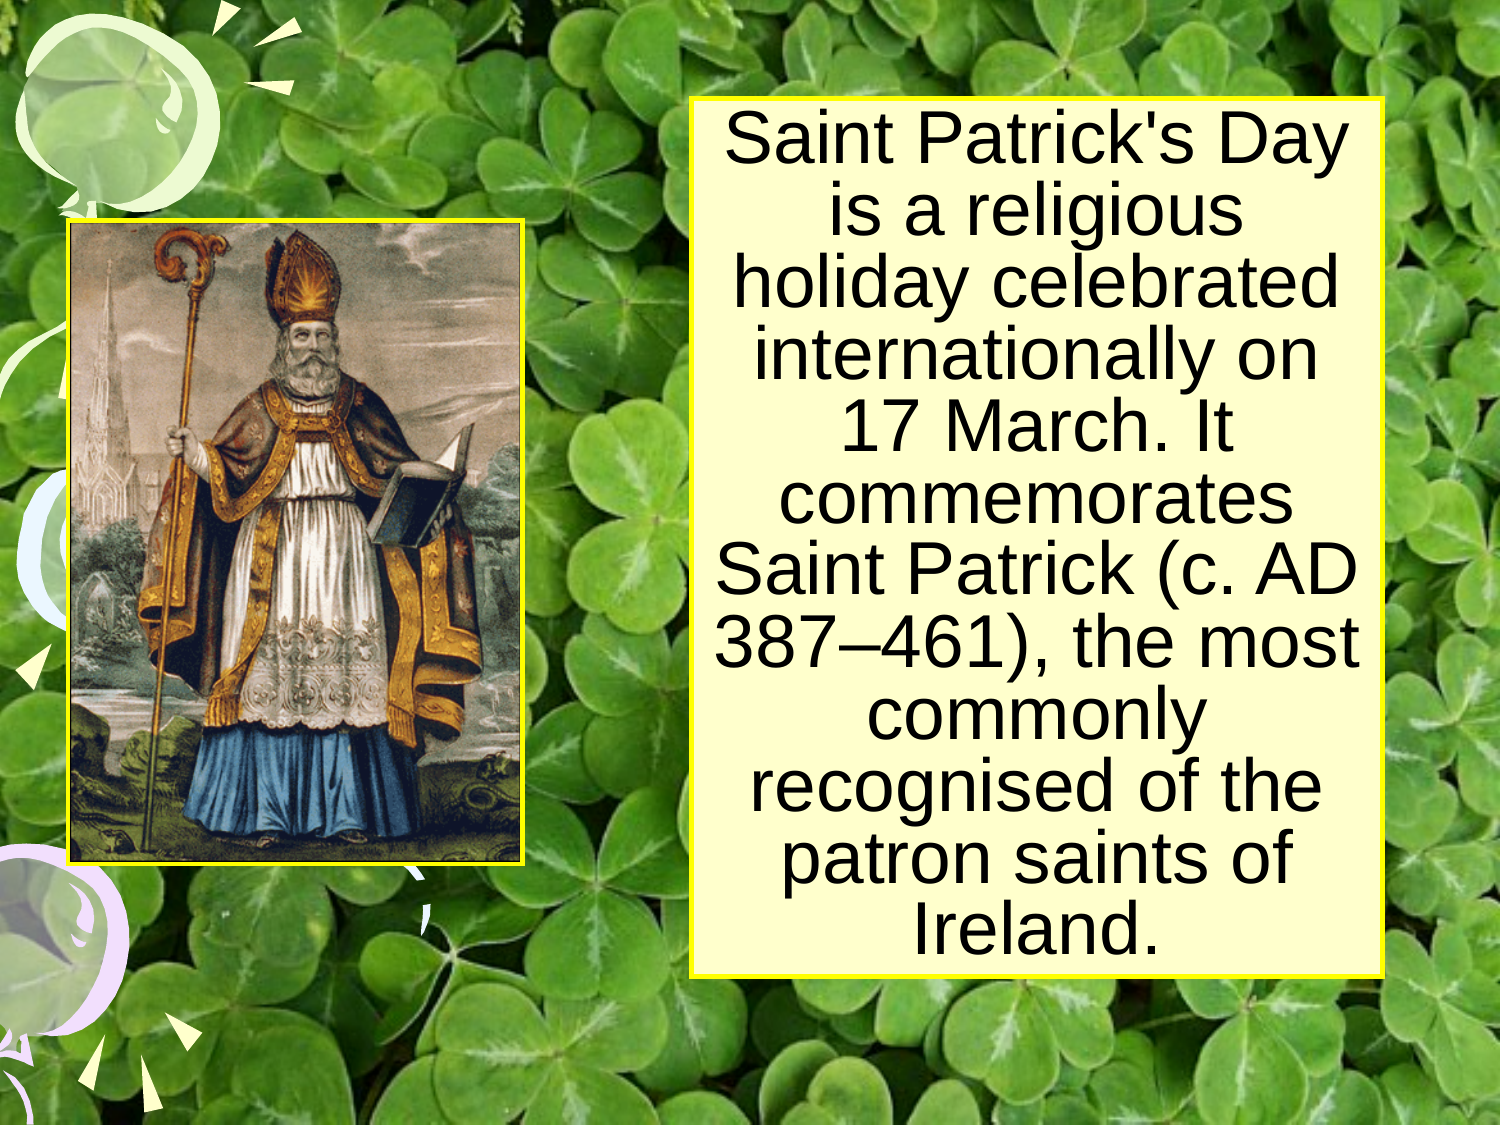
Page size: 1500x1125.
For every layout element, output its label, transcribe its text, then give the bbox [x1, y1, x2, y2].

picture [0, 1025, 6, 1042]
picture [17, 1041, 21, 1052]
picture [0, 0, 1500, 1125]
text_box Saint Patrick's Day is a religious holiday celebrated internationally on 17 March. It commemorates Saint Patrick (c. AD 387–461), the most commonly recognised of the patron saints of Ireland. [691, 98, 1383, 977]
picture [0, 330, 66, 849]
picture [70, 222, 521, 862]
